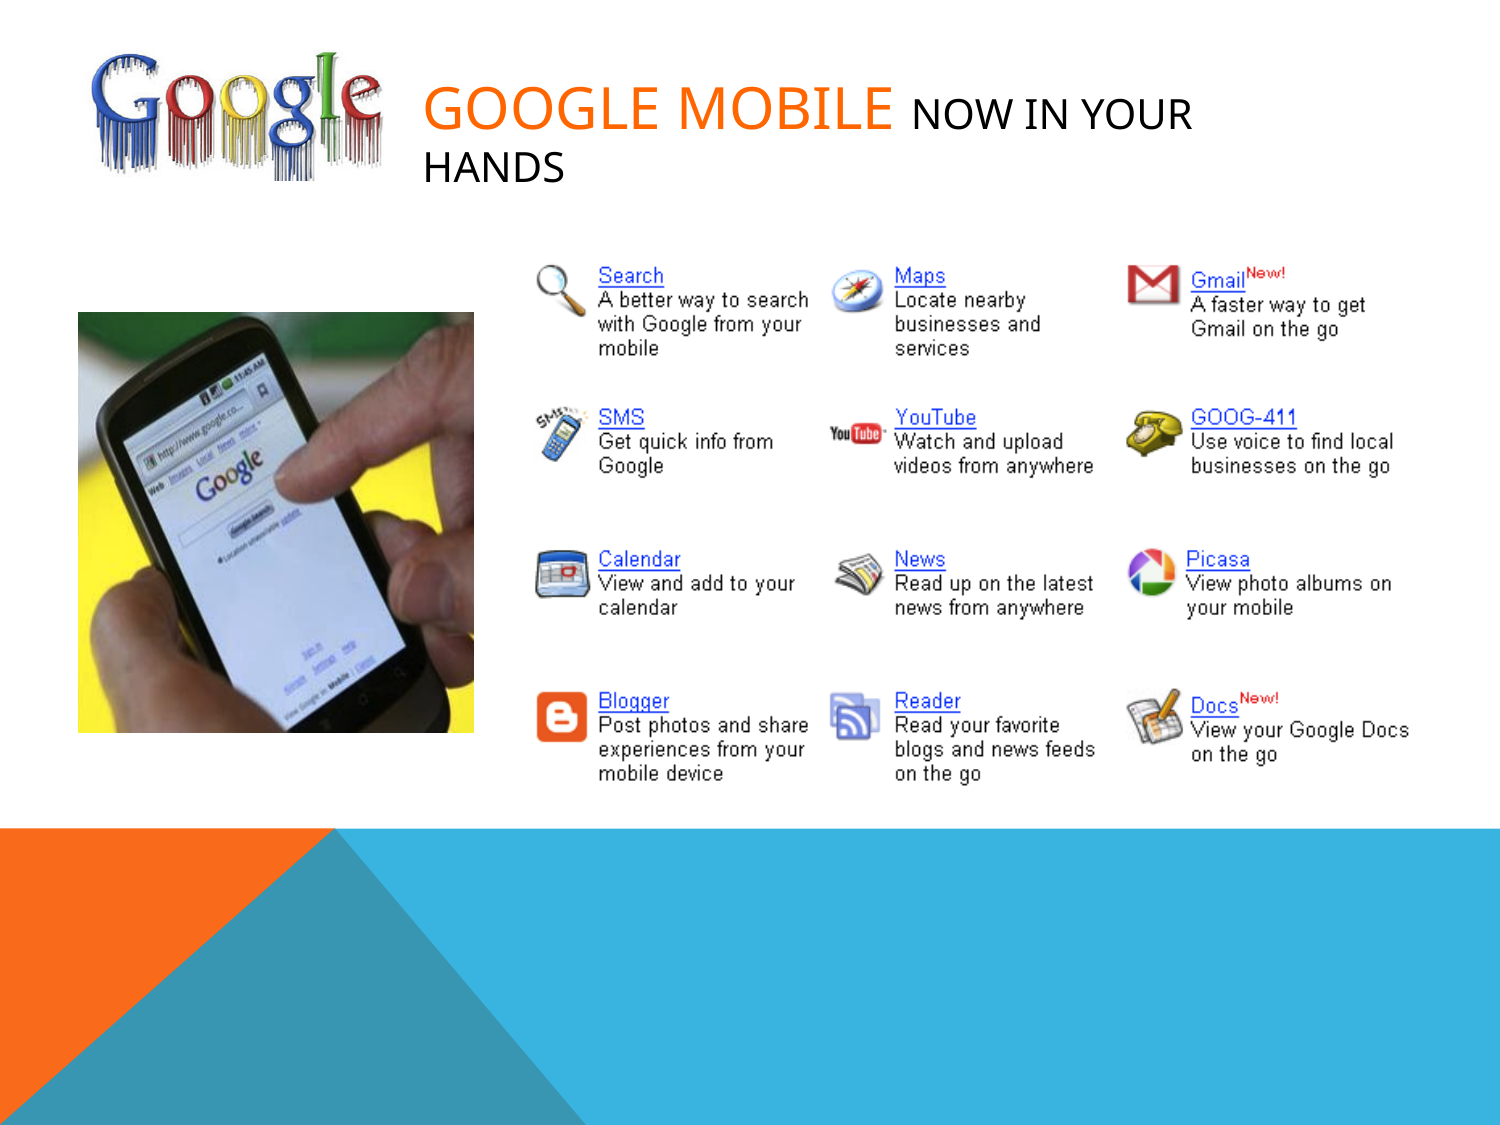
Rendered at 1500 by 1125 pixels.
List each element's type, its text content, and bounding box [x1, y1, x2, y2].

picture [77, 49, 384, 181]
picture [77, 312, 474, 734]
title Google Mobile now in your hands [407, 85, 1220, 176]
picture [518, 250, 1424, 798]
